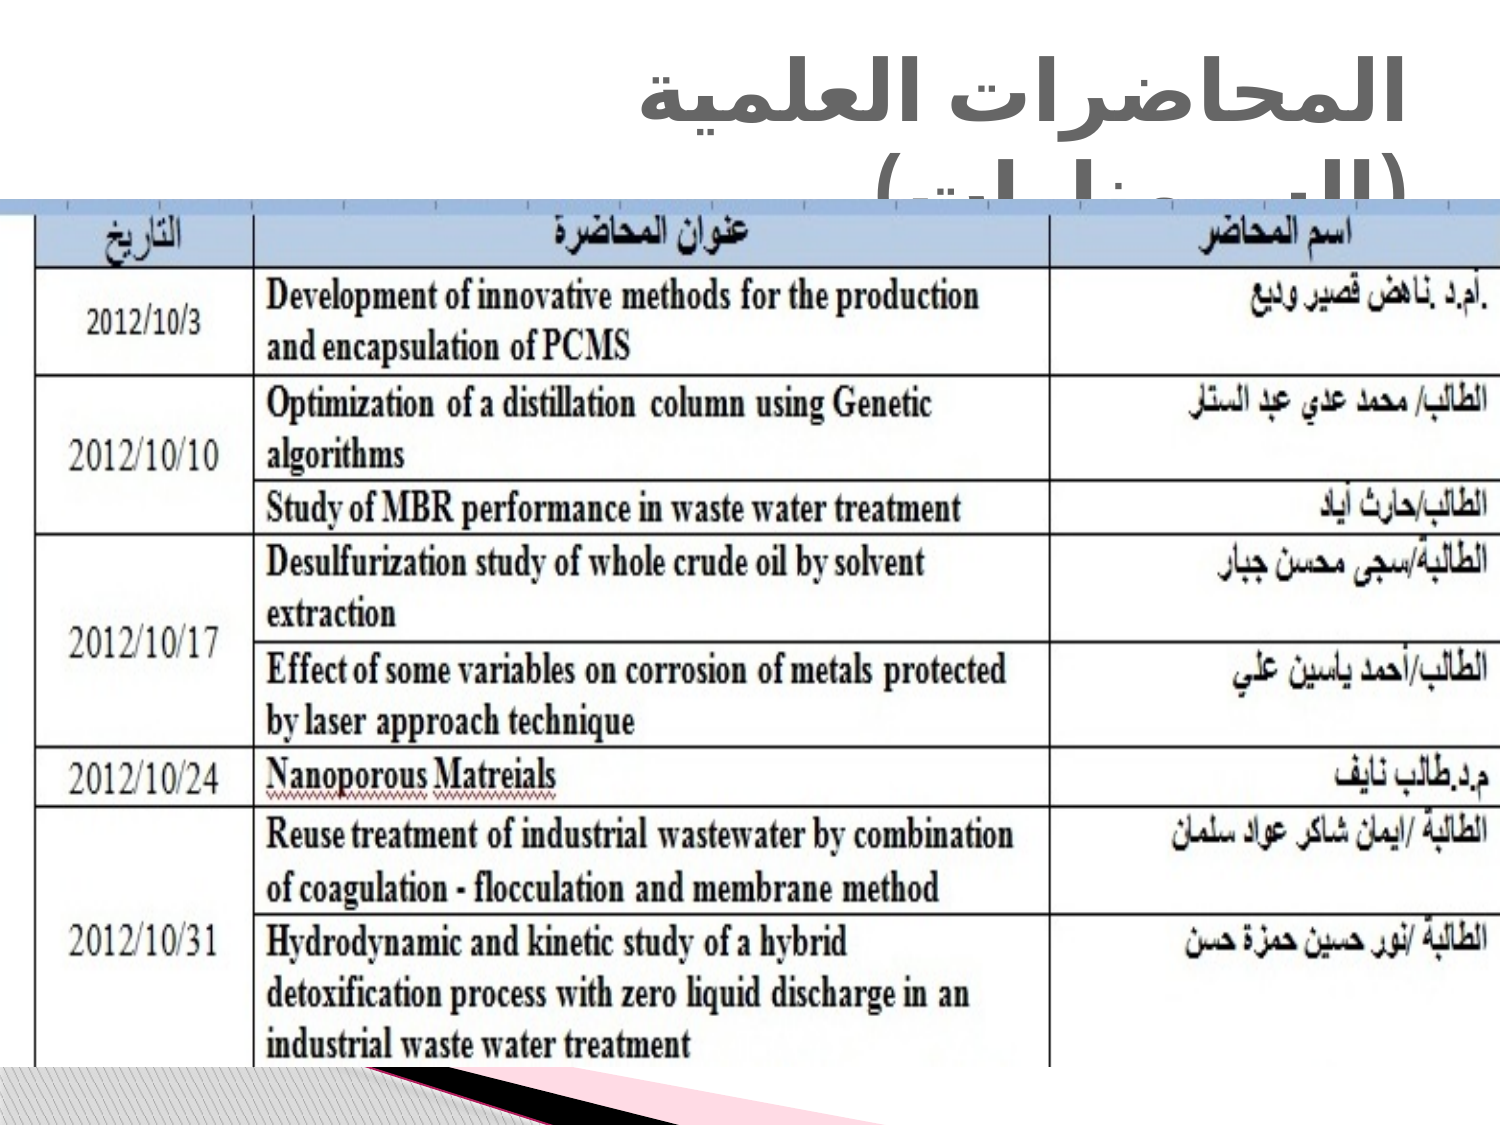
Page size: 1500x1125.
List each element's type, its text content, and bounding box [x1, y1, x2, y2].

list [0, 198, 1500, 1067]
title المحاضرات العلمية (السيمنارات) [75, 45, 1425, 198]
